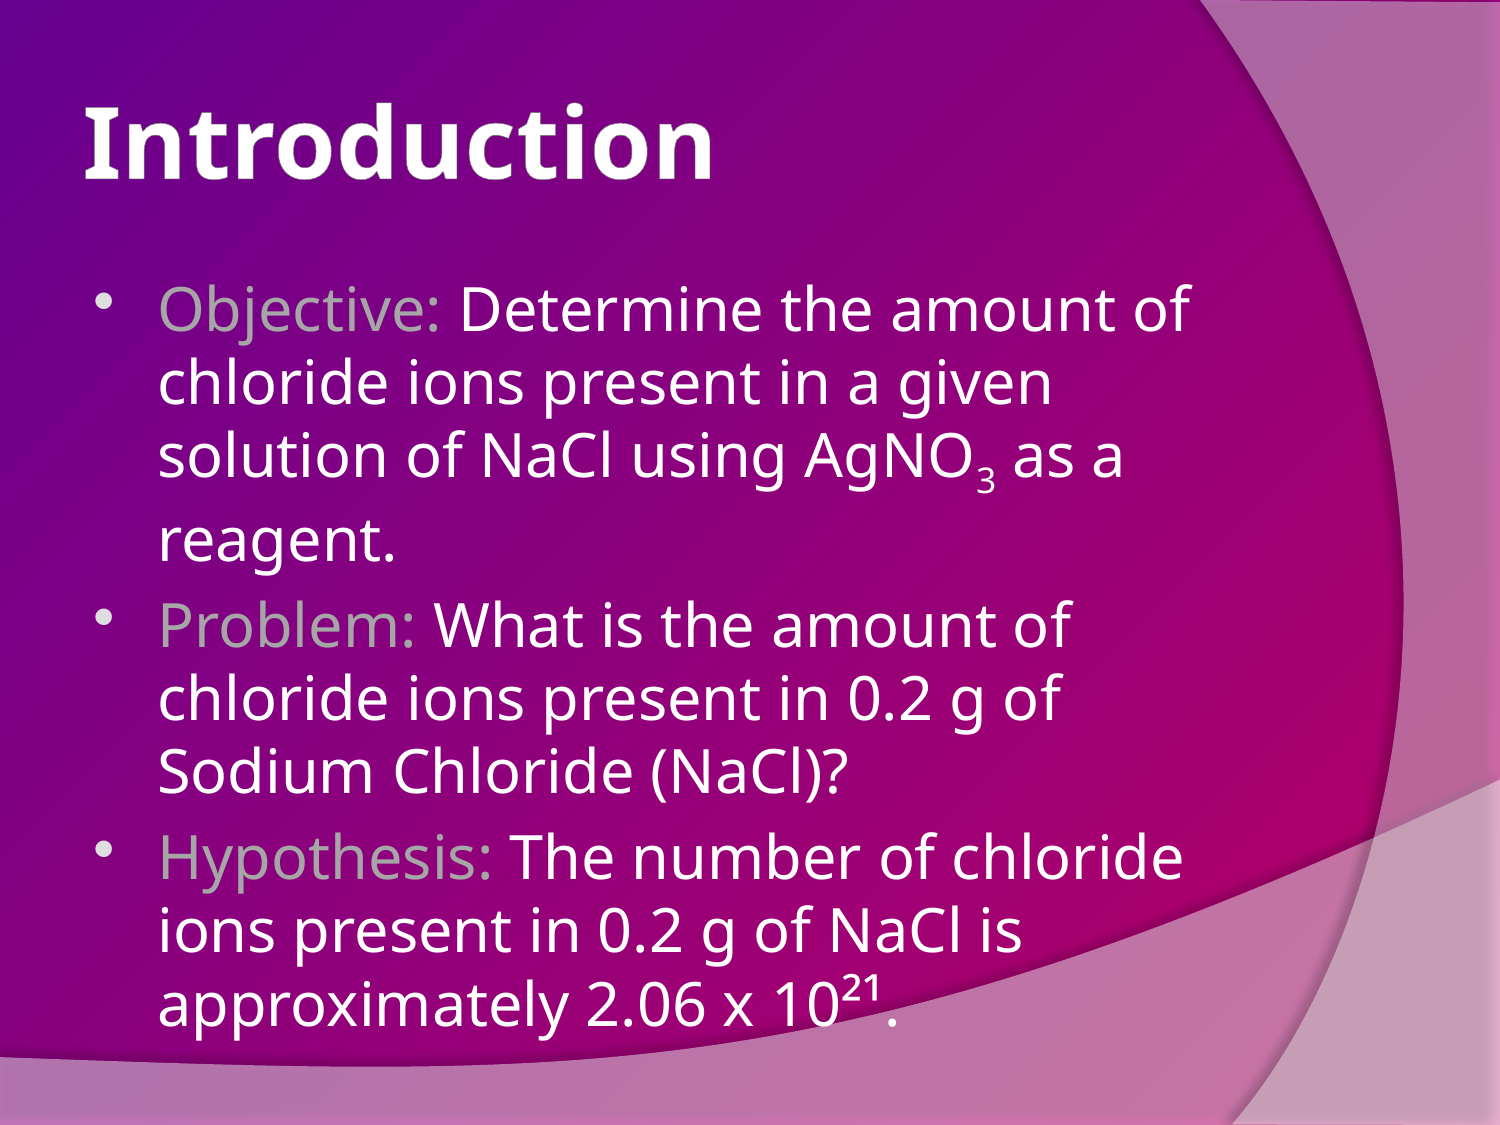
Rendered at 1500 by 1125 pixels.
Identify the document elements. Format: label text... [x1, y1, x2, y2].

list Objective: Determine the amount of chloride ions present in a given solution of NaCl using AgNO3 as a reagent. Problem: What is the amount of chloride ions present in 0.2 g of Sodium Chloride (NaCl)? Hypothesis: The number of chloride ions present in 0.2 g of NaCl is approximately 2.06 x 10²¹. [75, 262, 1300, 1125]
title Introduction [75, 45, 1300, 233]
